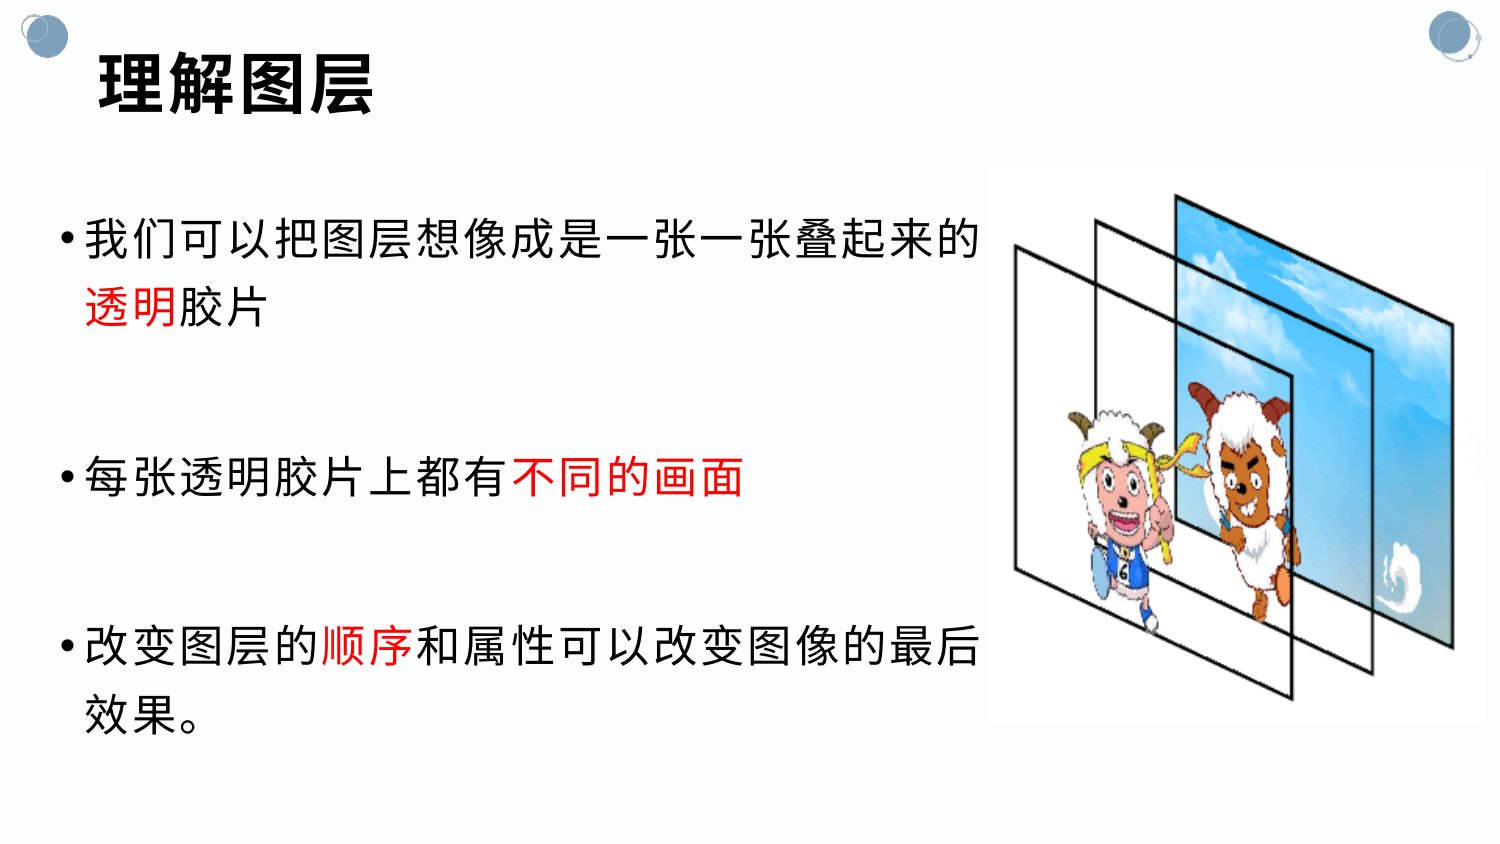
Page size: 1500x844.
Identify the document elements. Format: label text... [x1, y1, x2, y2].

picture [988, 168, 1486, 724]
title 理解图层 [82, 54, 1418, 109]
list 我们可以把图层想像成是一张一张叠起来的透明胶片 每张透明胶片上都有不同的画面 改变图层的顺序和属性可以改变图像的最后效果。 [45, 187, 1041, 752]
picture [0, 0, 89, 73]
picture [1411, 0, 1500, 73]
